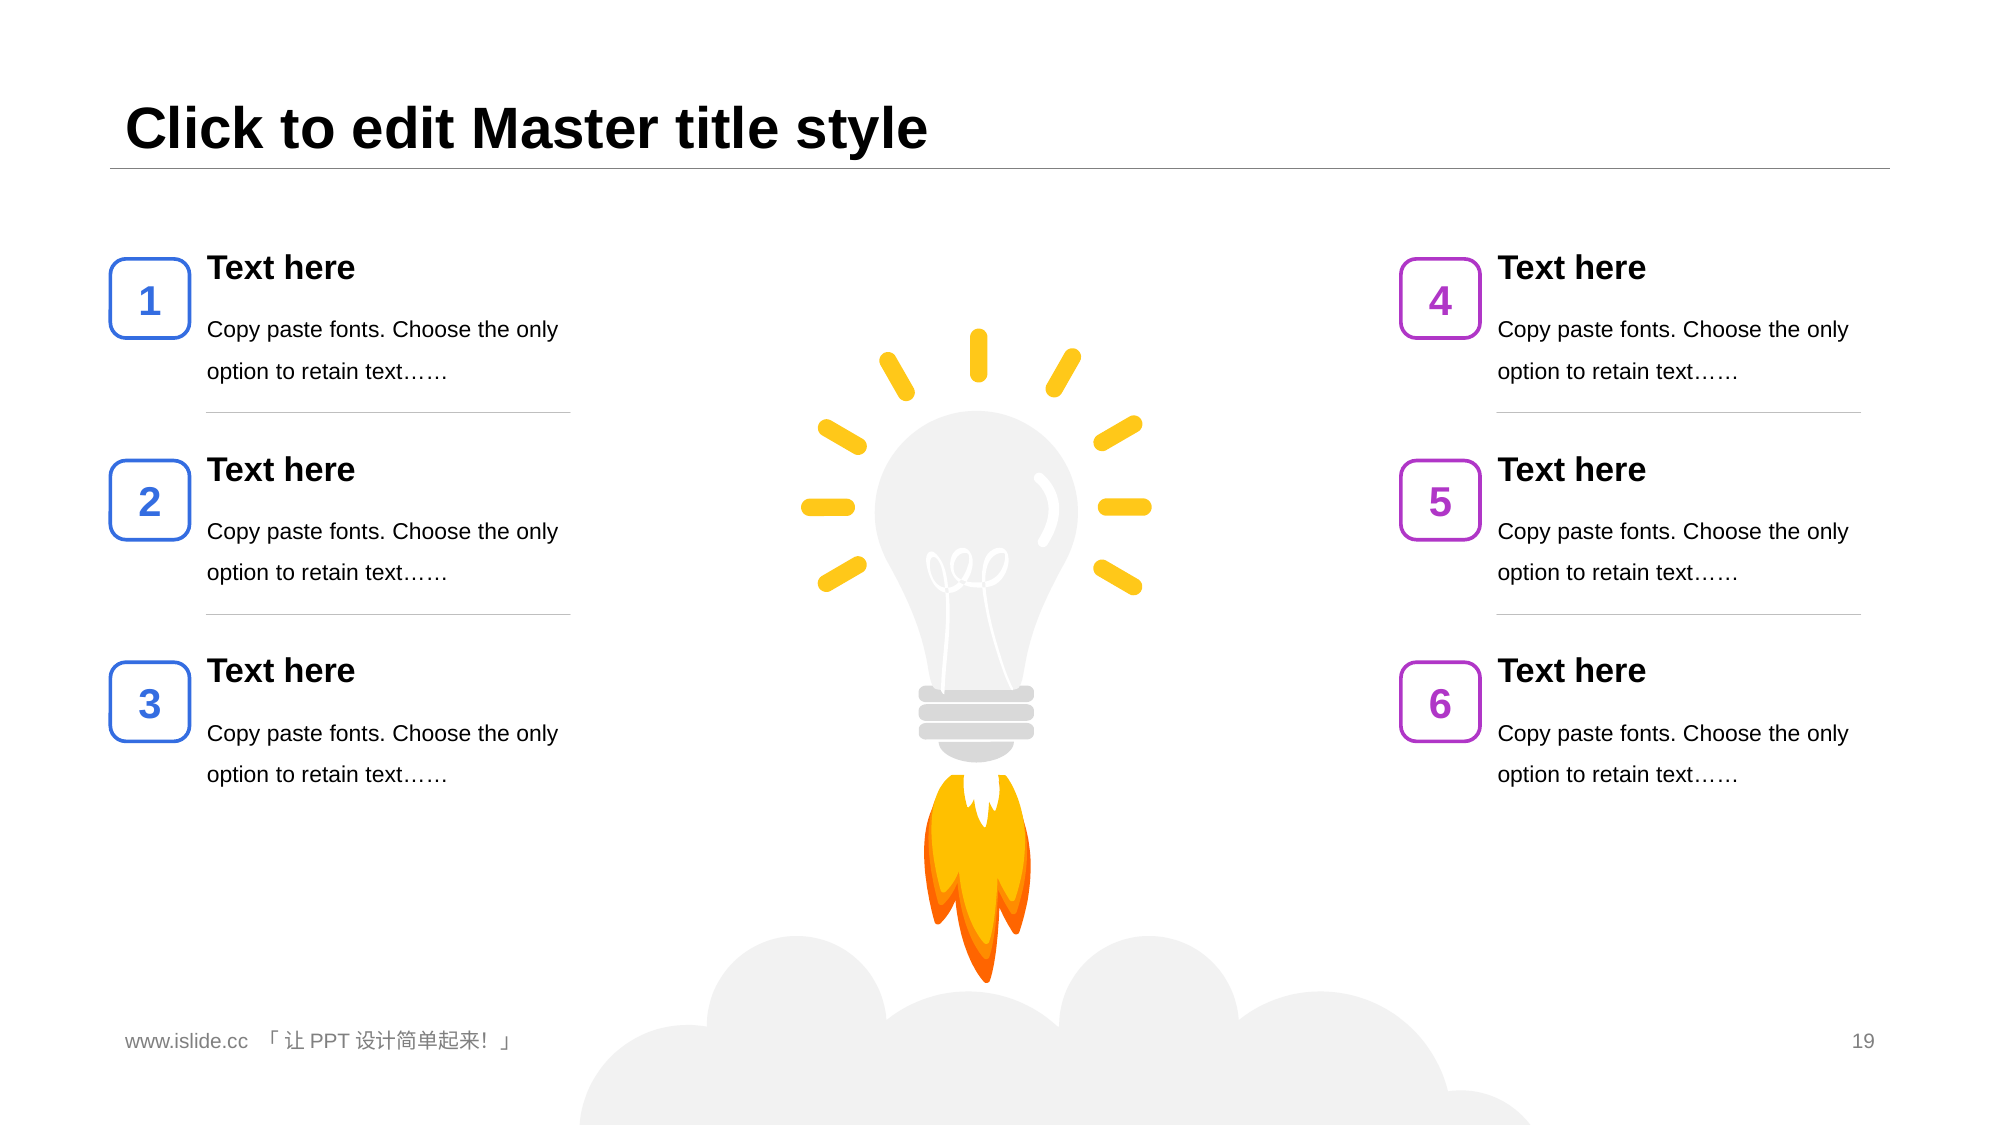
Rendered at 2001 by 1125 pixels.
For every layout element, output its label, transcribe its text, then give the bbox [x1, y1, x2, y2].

title Click to edit Master title style [109, 0, 1890, 169]
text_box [110, 229, 1890, 1125]
